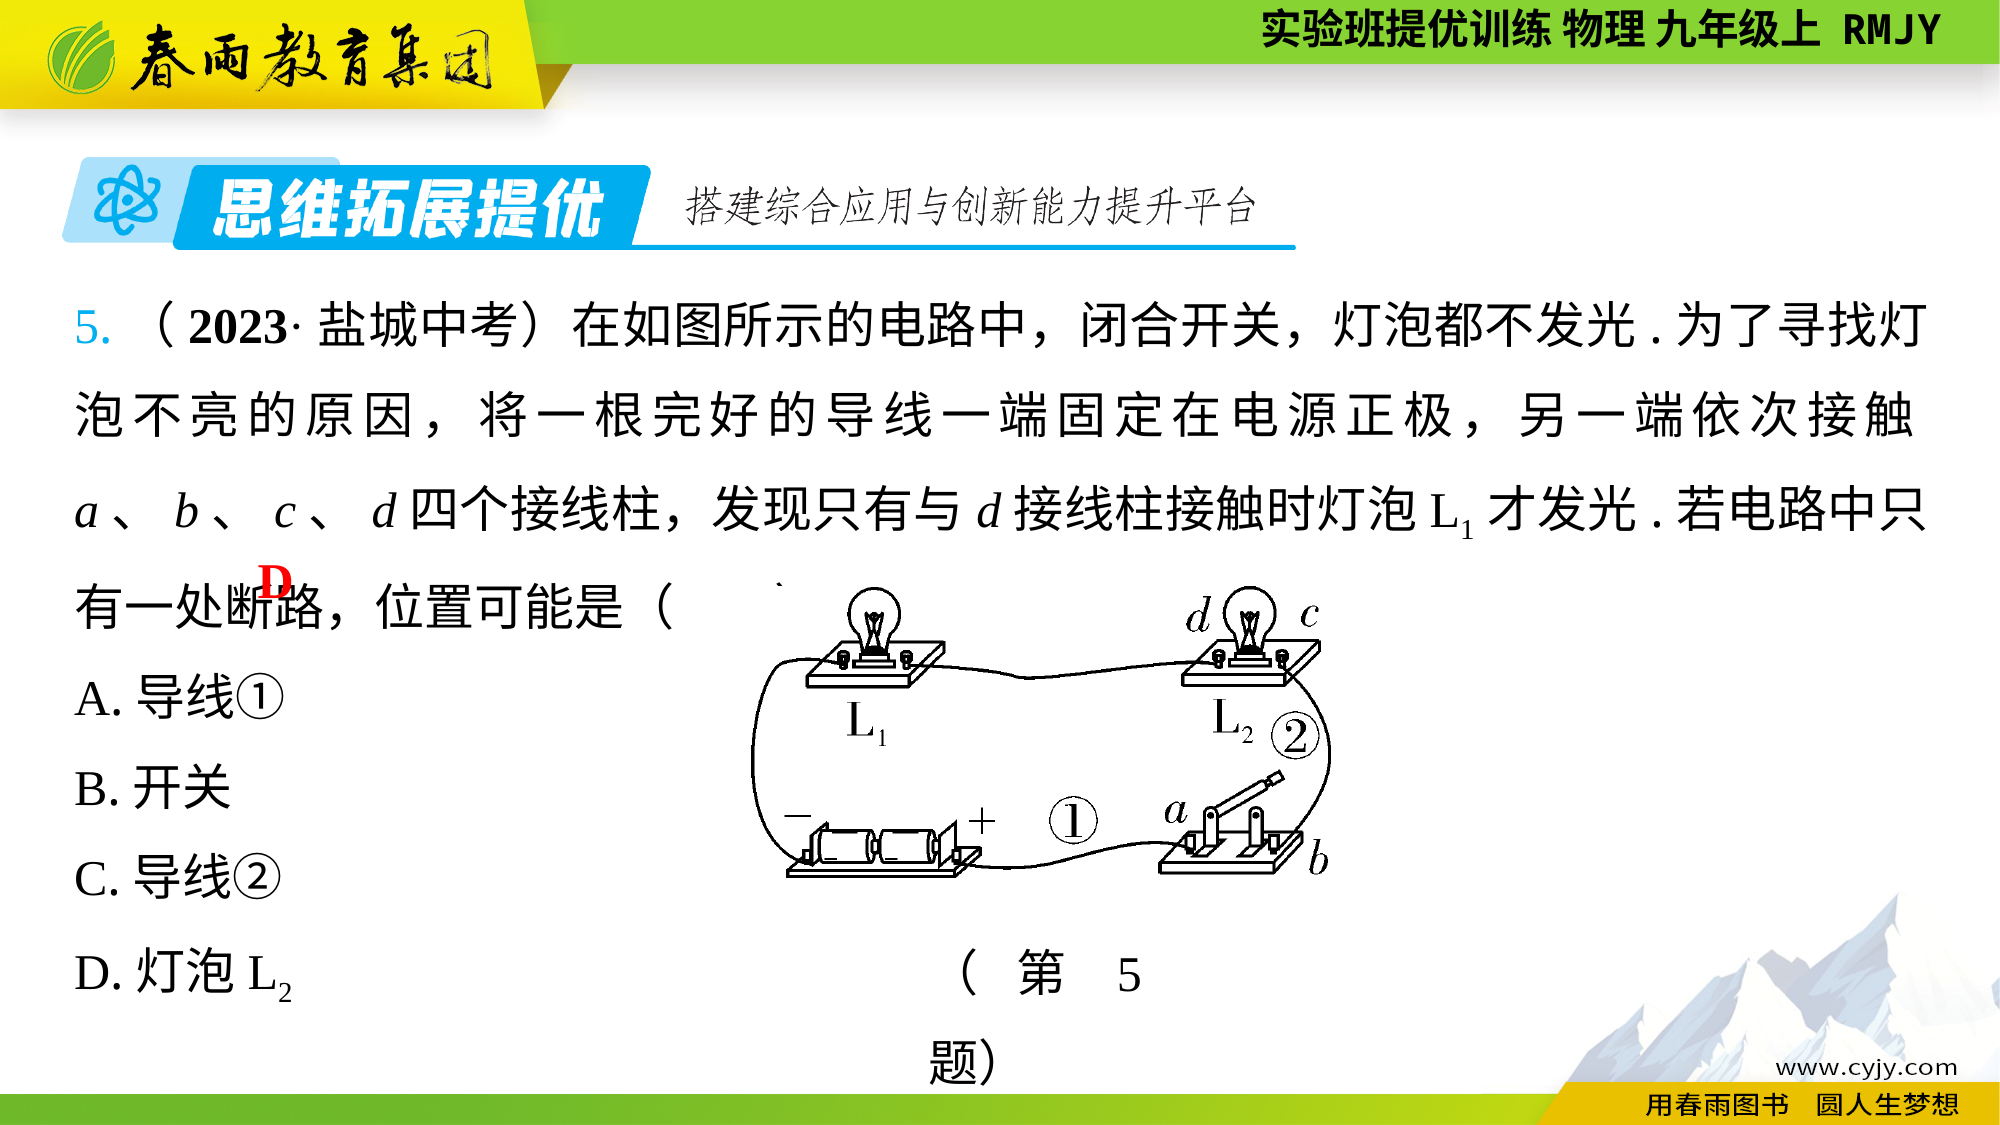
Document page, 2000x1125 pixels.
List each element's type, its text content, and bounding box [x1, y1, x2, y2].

text_box D [242, 541, 309, 617]
list 5.（2023·盐城中考）在如图所示的电路中，闭合开关，灯泡都不发光.为了寻找灯泡不亮的原因，将一根完好的导线一端固定在电源正极，另一端依次接触a、b、c、d四个接线柱，发现只有与d接线柱接触时灯泡L1才发光.若电路中只有一处断路，位置可能是（ ）. A.导线① B.开关 C.导线② D.灯泡L2 [59, 255, 1944, 998]
text_box （第5题） [913, 904, 1169, 1009]
picture [0, 0, 2000, 1125]
